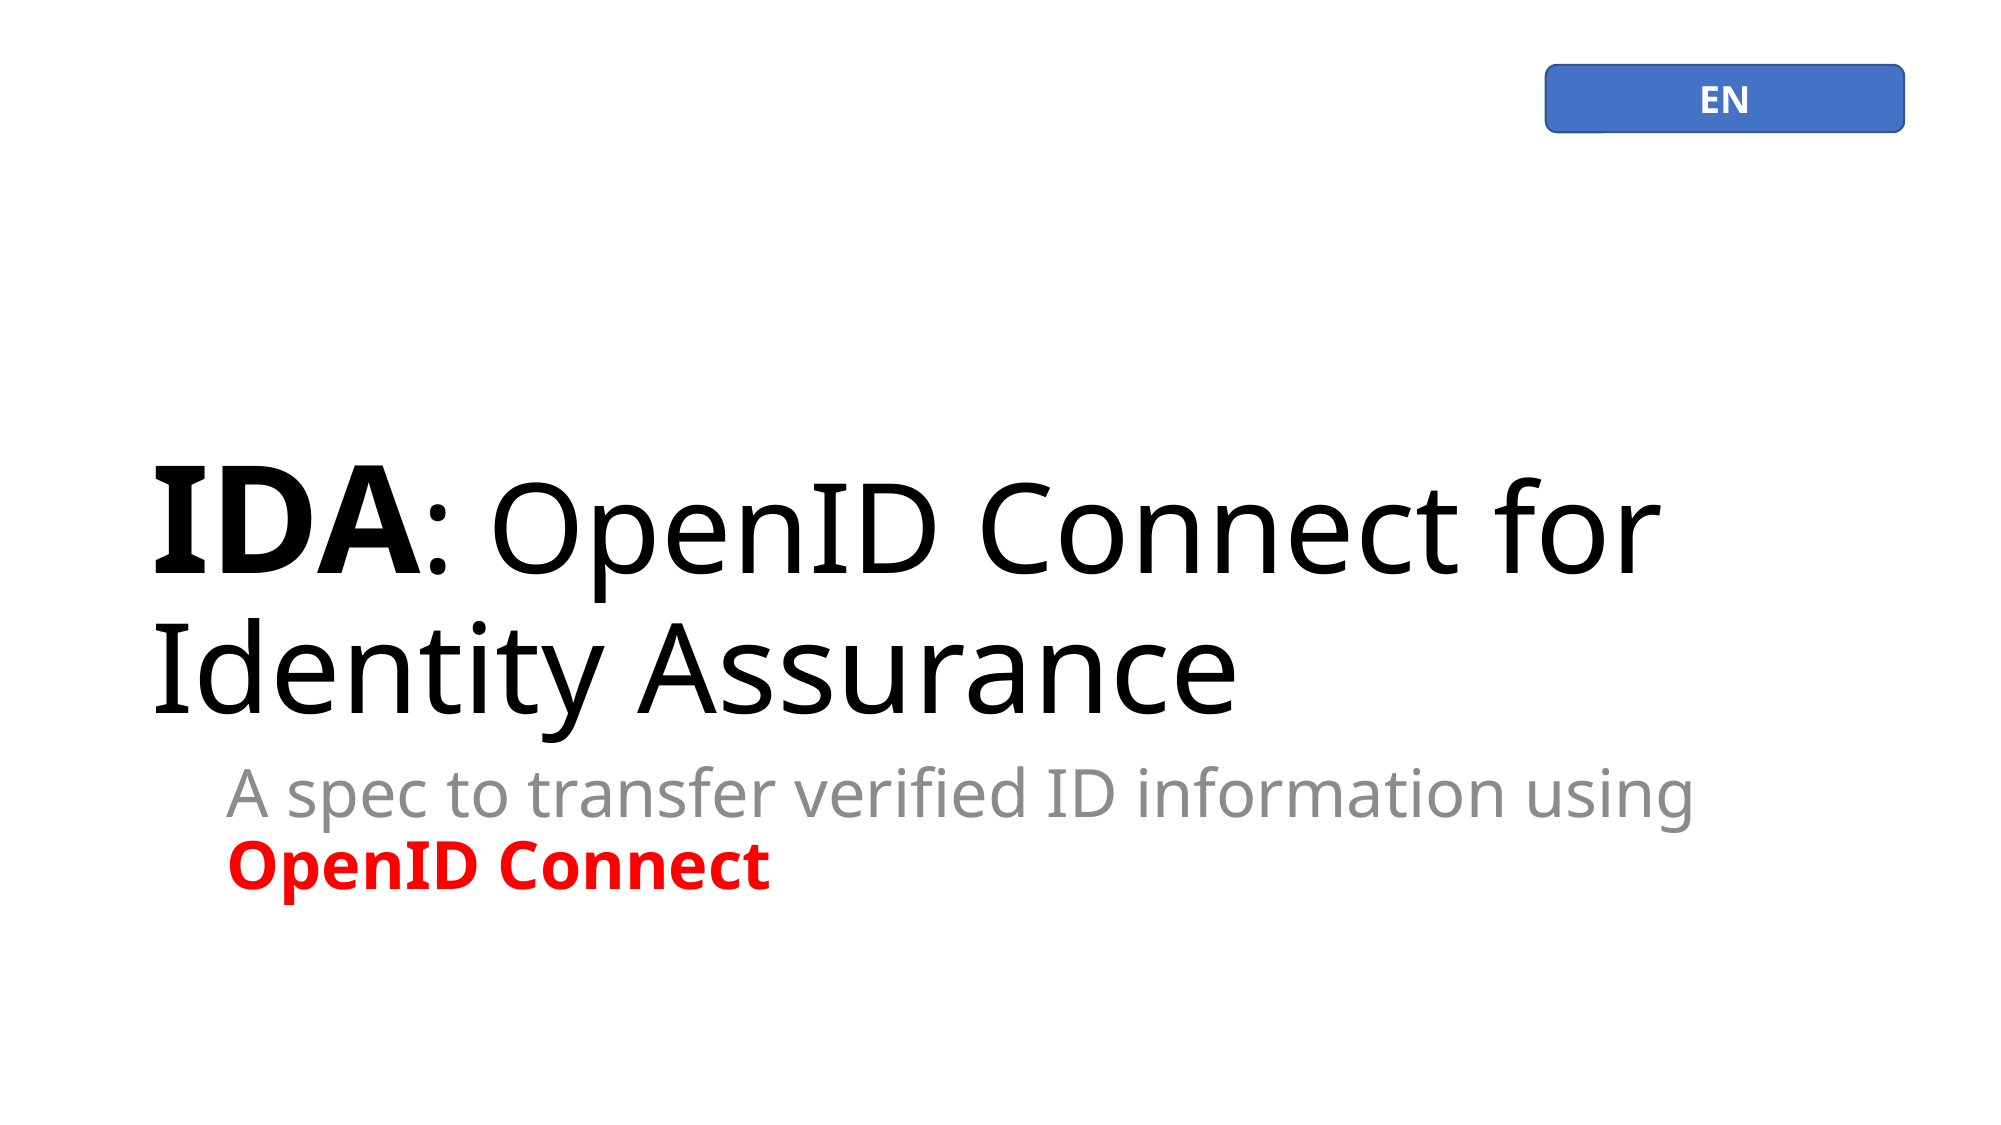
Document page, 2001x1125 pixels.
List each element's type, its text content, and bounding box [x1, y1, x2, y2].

list A spec to transfer verified ID information using OpenID Connect [136, 752, 1862, 999]
text_box EN [1544, 63, 1906, 134]
title IDA: OpenID Connect for Identity Assurance [136, 280, 1862, 749]
